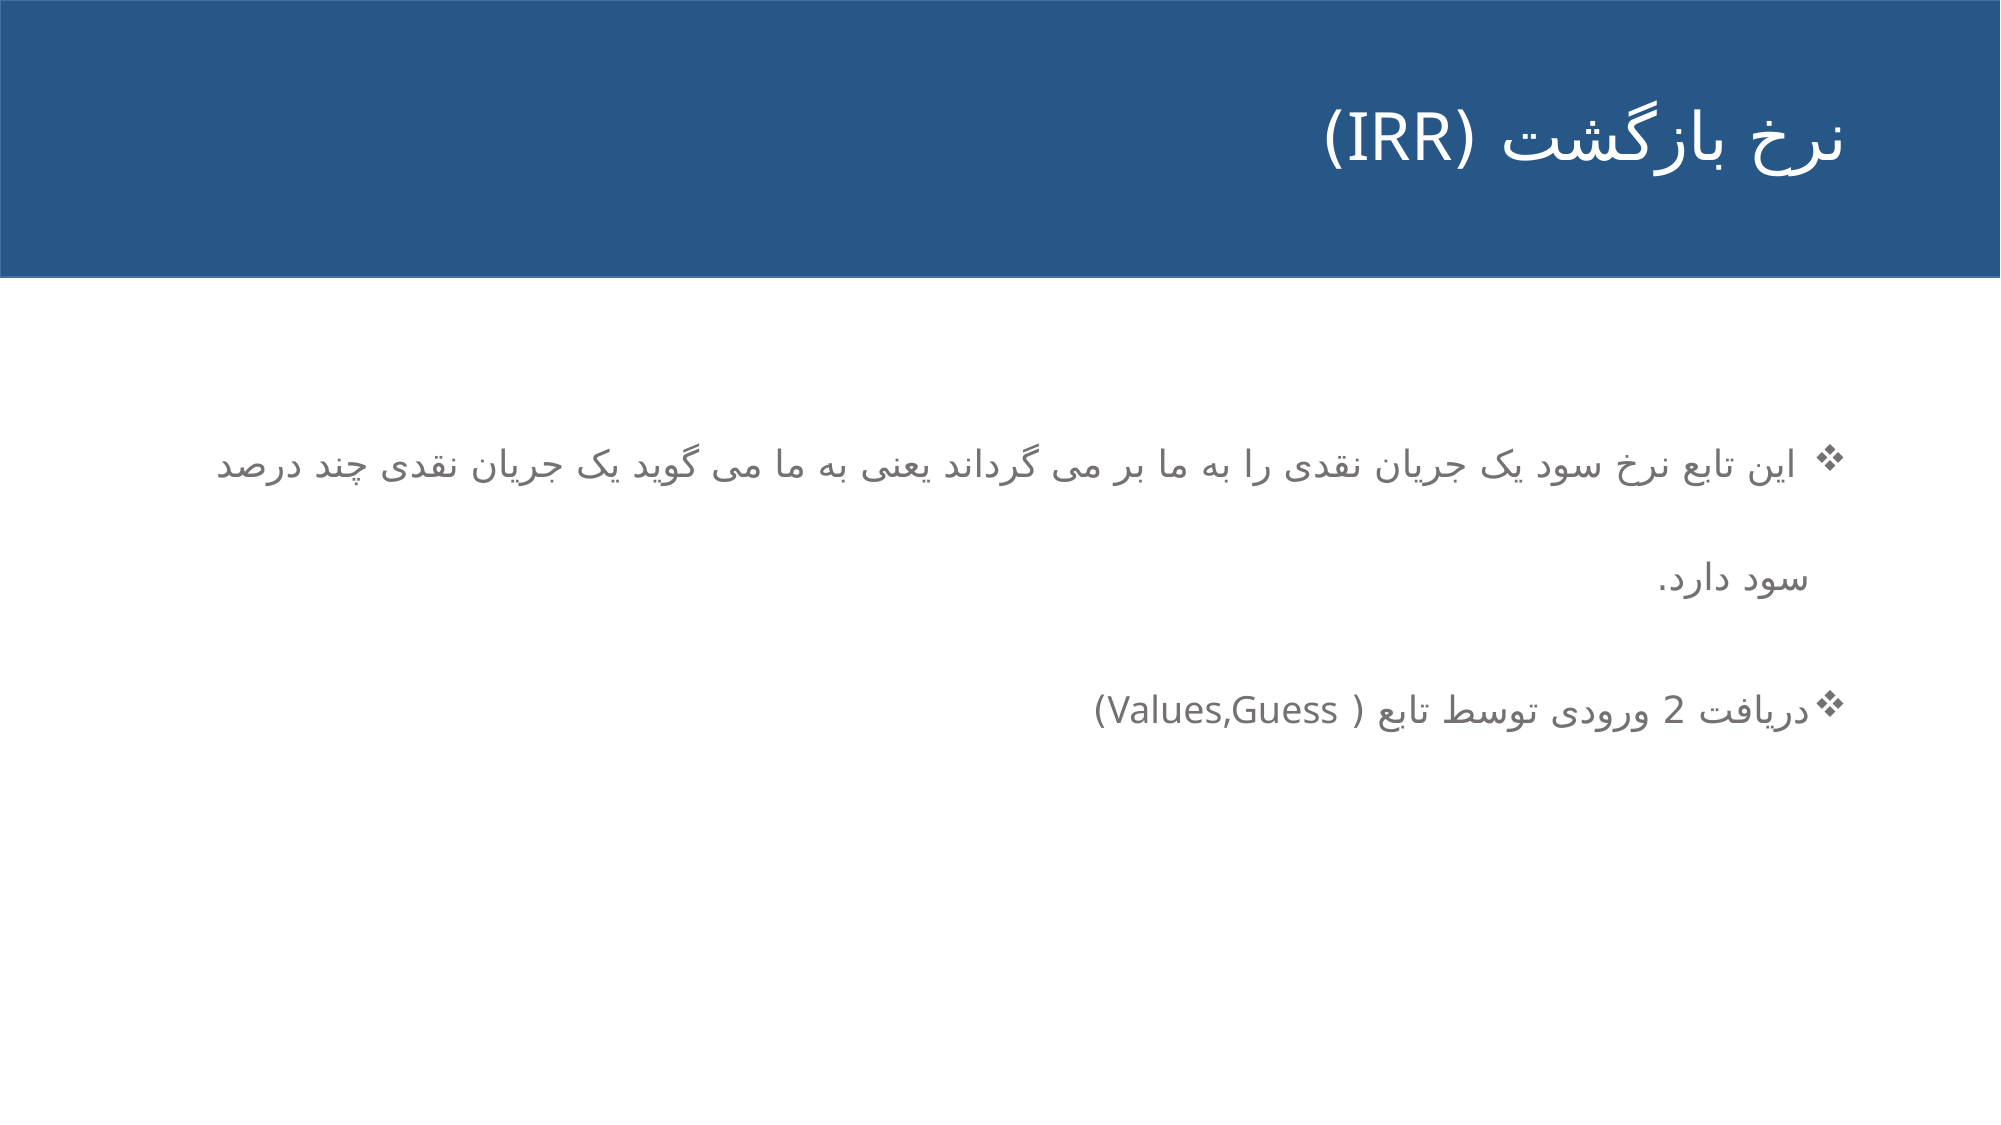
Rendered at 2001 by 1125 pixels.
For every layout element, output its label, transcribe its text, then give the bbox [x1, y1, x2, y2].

text_box [0, 0, 2000, 278]
title نرخ بازگشت (IRR) [137, 29, 1863, 248]
list این تابع نرخ سود یک جریان نقدی را به ما بر می گرداند یعنی به ما می گوید یک جریان نقدی چند درصد سود دارد. دریافت 2 ورودی توسط تابع ( Values,Guess) [137, 299, 1863, 1014]
